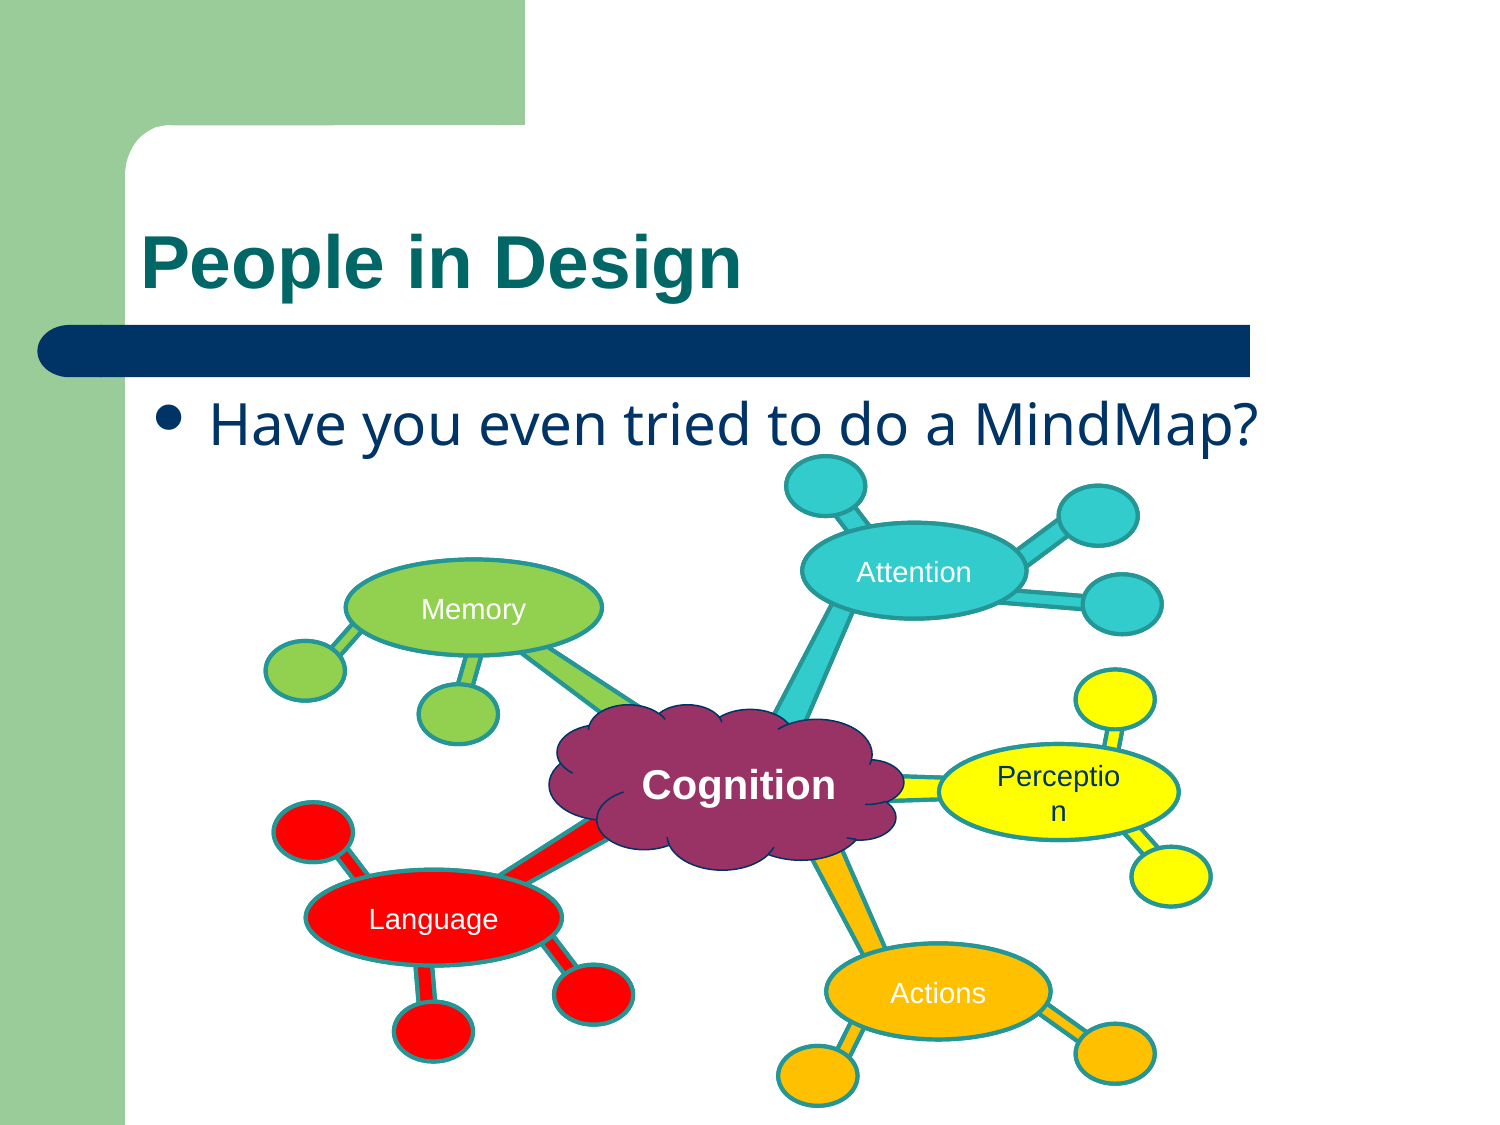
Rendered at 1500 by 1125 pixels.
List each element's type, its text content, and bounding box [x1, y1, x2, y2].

list Have you even tried to do a MindMap? [137, 387, 1400, 999]
title People in Design [124, 124, 1426, 313]
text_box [265, 455, 1211, 1107]
